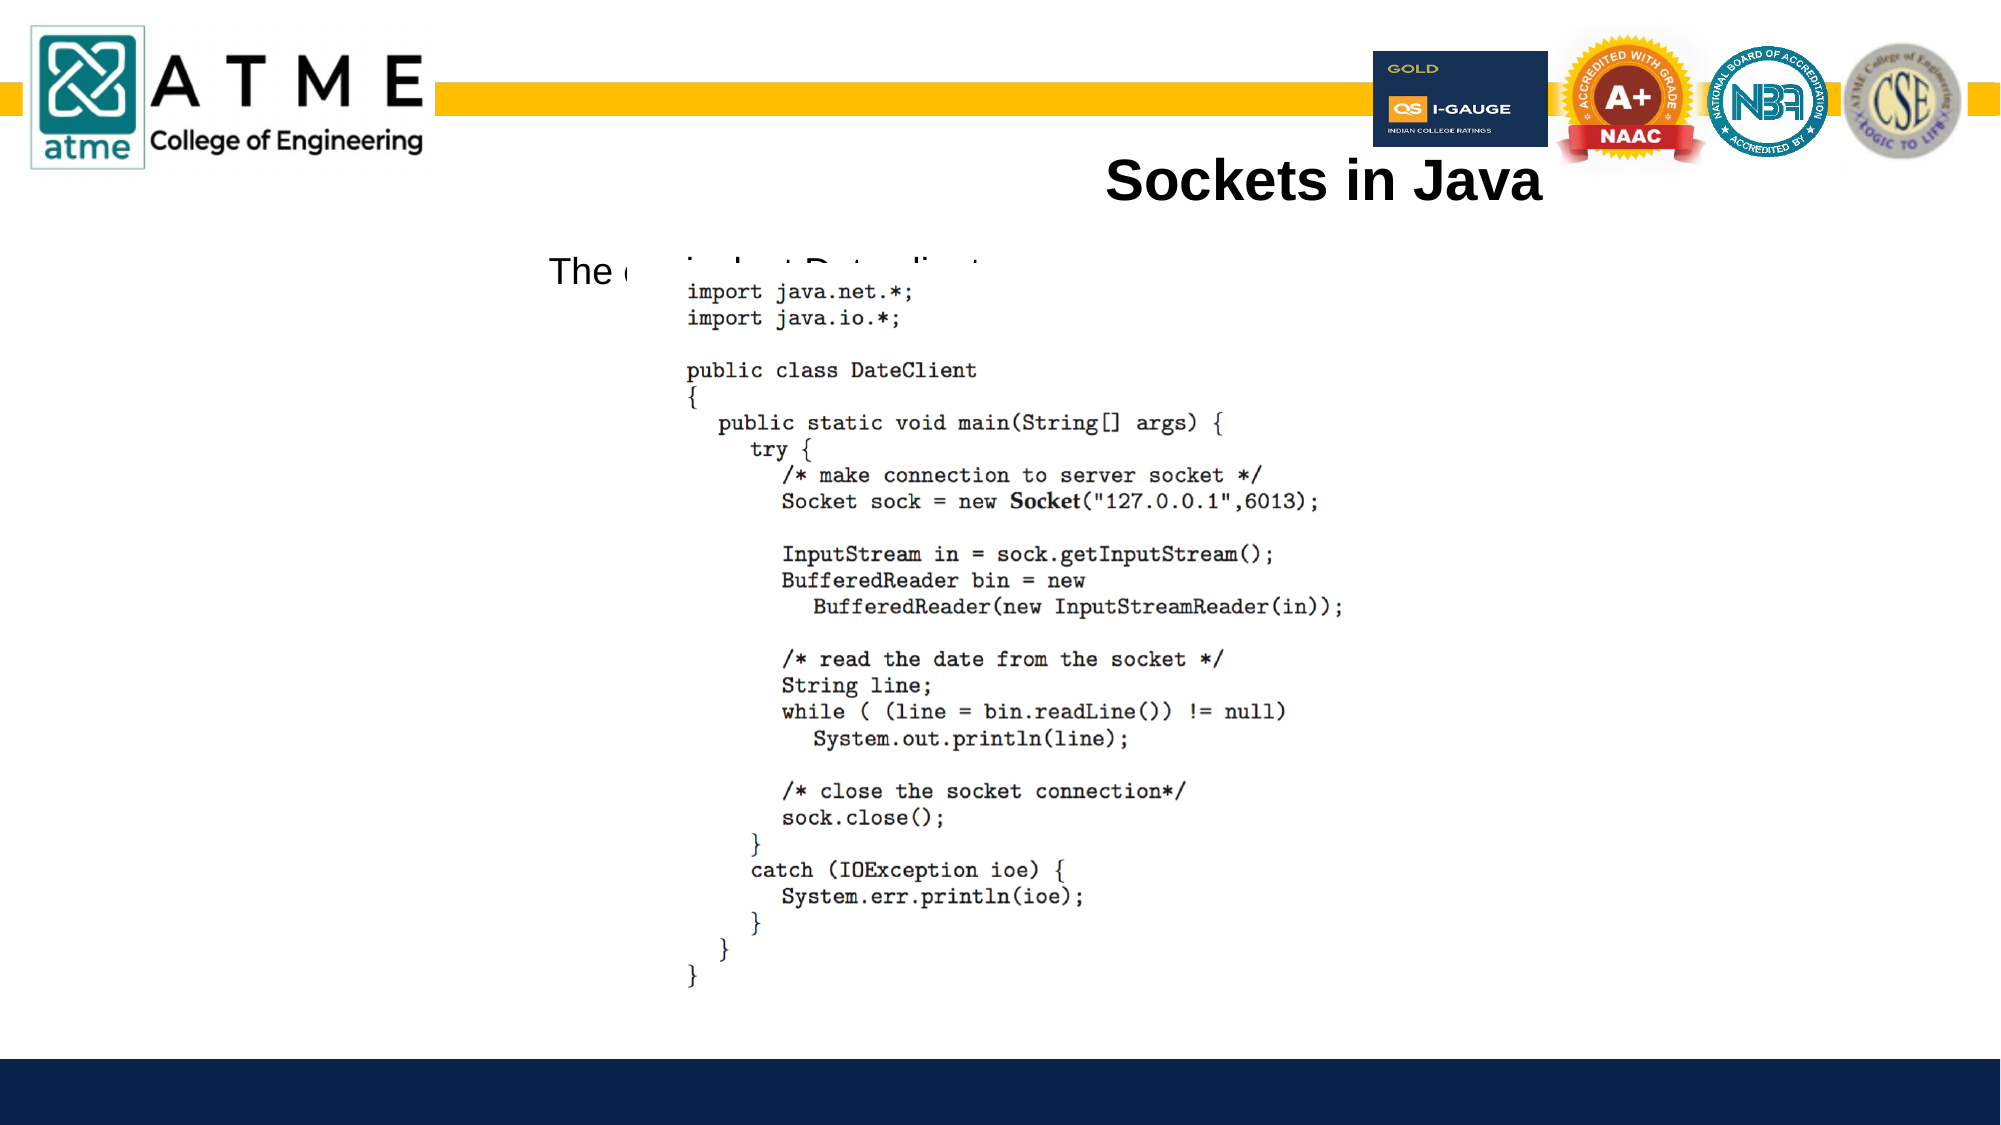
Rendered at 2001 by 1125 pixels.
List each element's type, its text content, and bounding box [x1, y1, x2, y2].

picture [0, 1059, 2001, 1125]
picture [1840, 26, 1968, 176]
picture [22, 15, 435, 178]
picture [626, 263, 1441, 1012]
picture [1373, 20, 1828, 180]
text_box Sockets in Java [1091, 135, 1559, 220]
text_box The equivalent Date client [533, 239, 997, 300]
